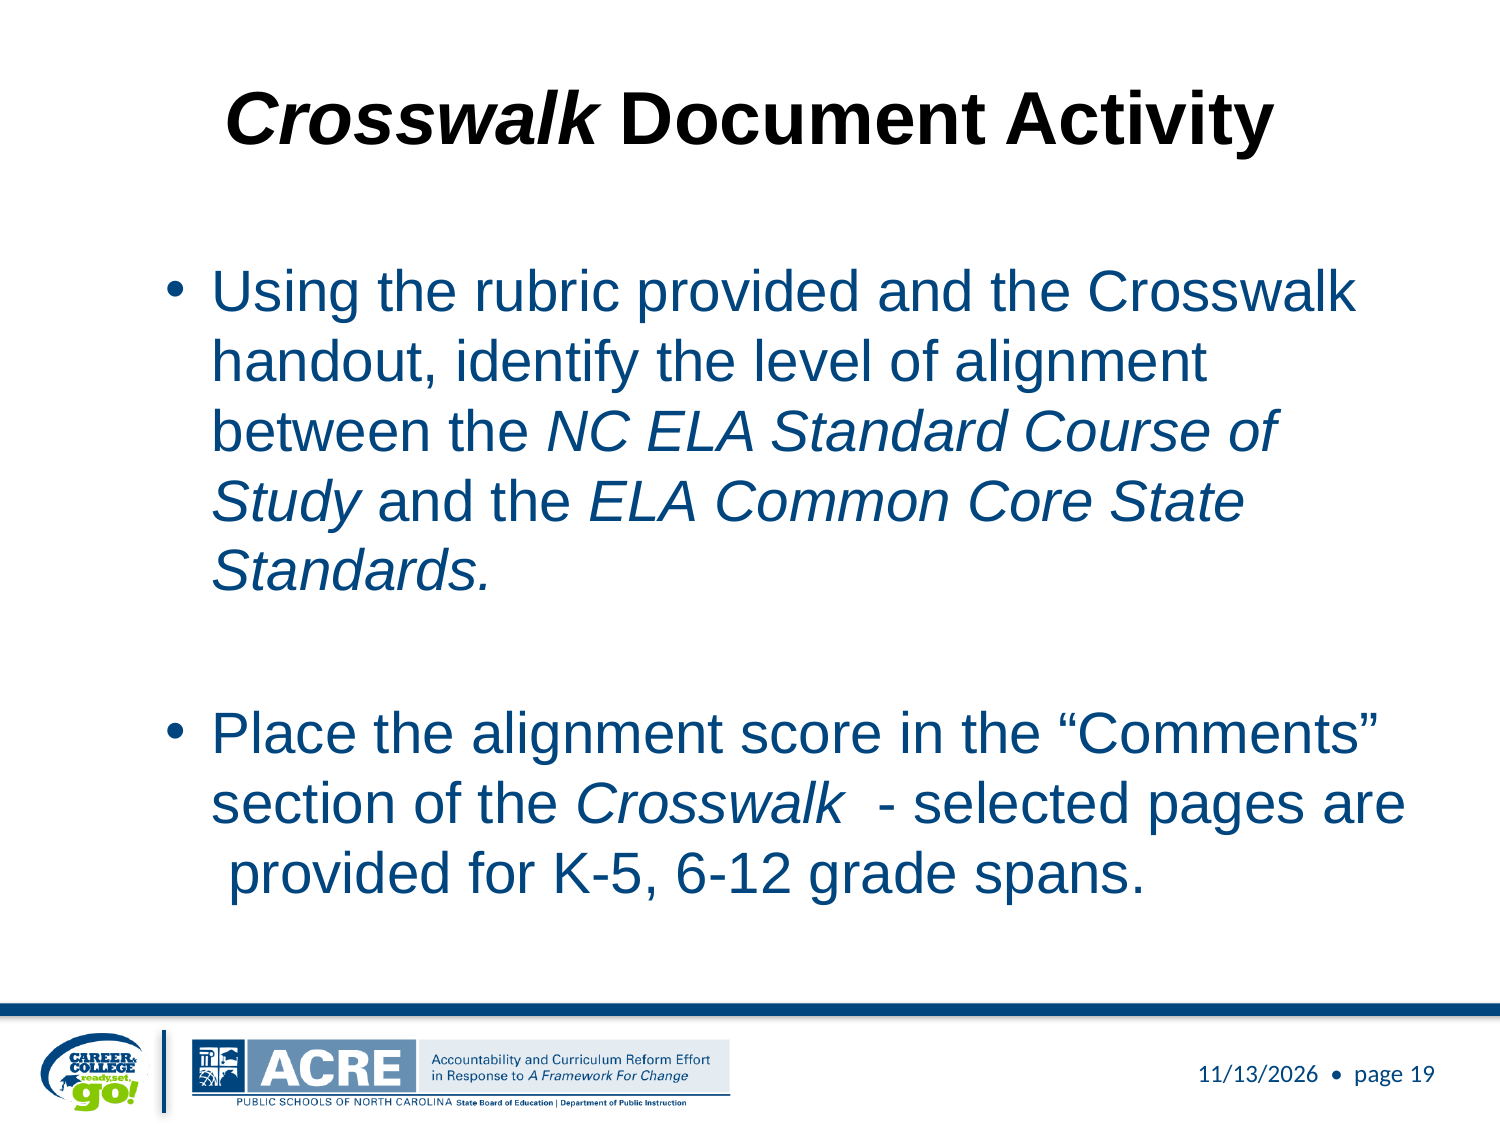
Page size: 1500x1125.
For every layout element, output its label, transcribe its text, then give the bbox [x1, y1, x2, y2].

list Crosswalk Document Activity Using the rubric provided and the Crosswalk handout, identify the level of alignment between the NC ELA Standard Course of Study and the ELA Common Core State Standards. Place the alignment score in the “Comments” section of the Crosswalk - selected pages are provided for K-5, 6-12 grade spans. [74, 62, 1426, 951]
picture [37, 1029, 152, 1115]
picture [174, 1017, 744, 1125]
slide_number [1137, 1042, 1450, 1103]
